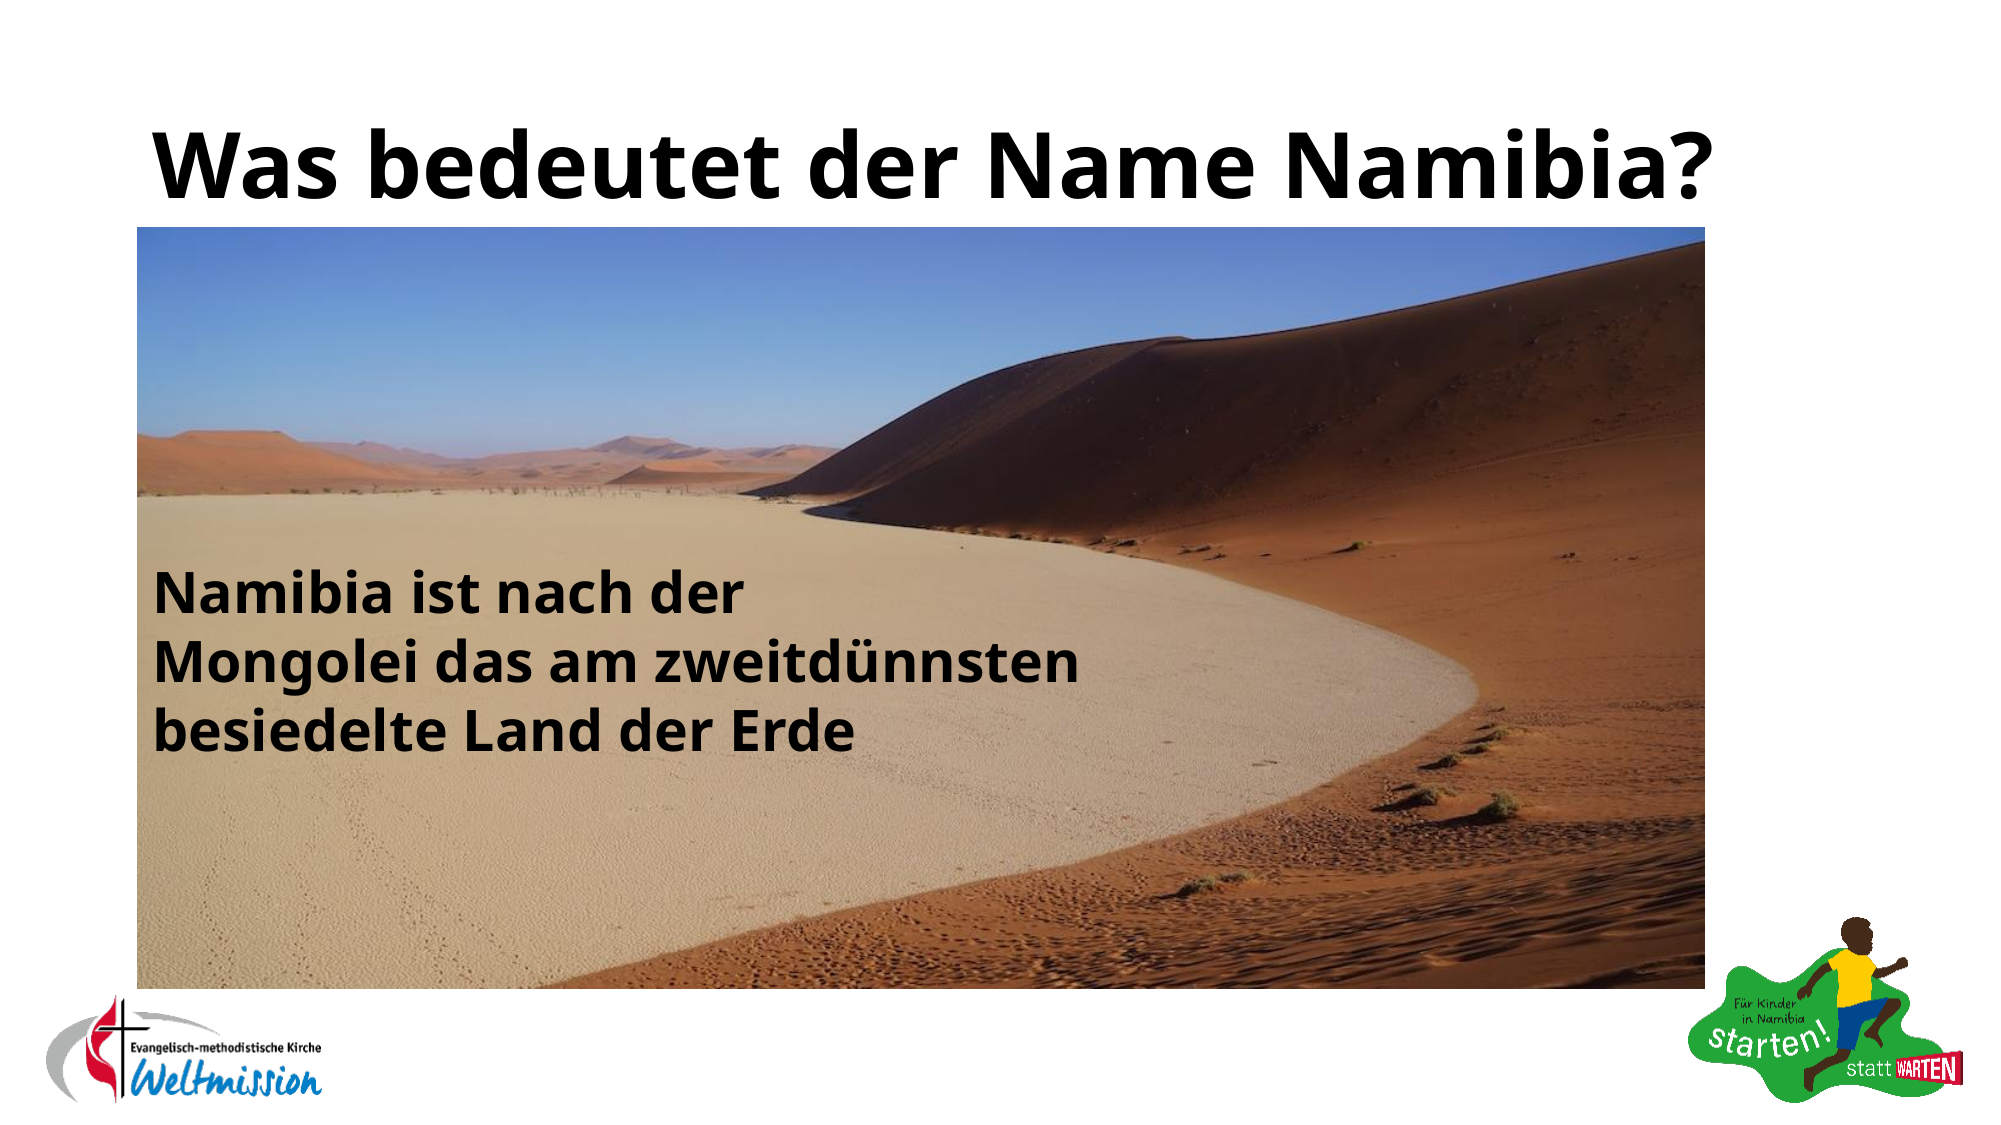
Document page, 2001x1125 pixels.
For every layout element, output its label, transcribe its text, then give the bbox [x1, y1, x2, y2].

picture [137, 227, 1963, 1103]
picture [46, 995, 322, 1103]
title Was bedeutet der Name Namibia? [137, 59, 1863, 278]
